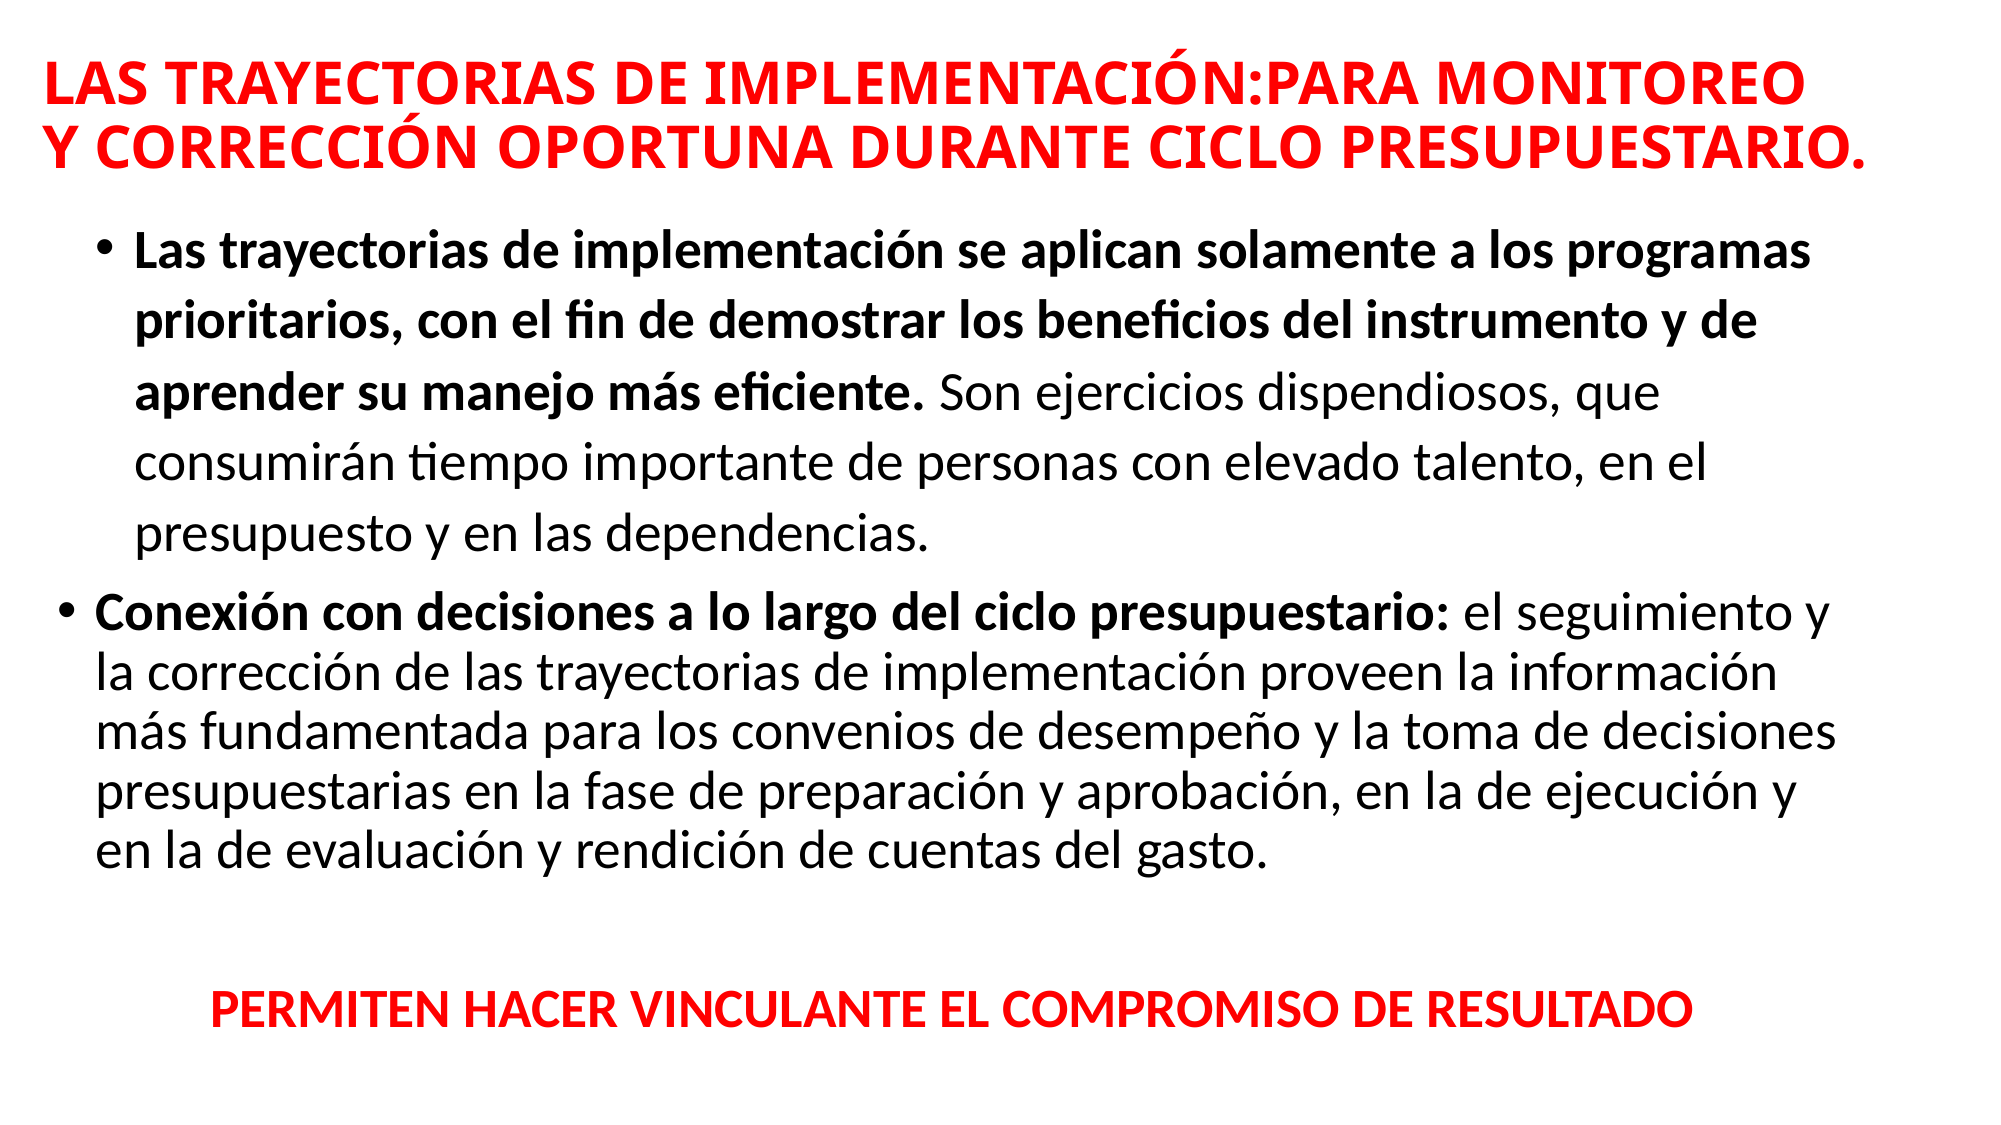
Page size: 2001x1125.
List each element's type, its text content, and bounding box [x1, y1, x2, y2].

list Las trayectorias de implementación se aplican solamente a los programas prioritarios, con el fin de demostrar los beneficios del instrumento y de aprender su manejo más eficiente. Son ejercicios dispendiosos, que consumirán tiempo importante de personas con elevado talento, en el presupuesto y en las dependencias. Conexión con decisiones a lo largo del ciclo presupuestario: el seguimiento y la corrección de las trayectorias de implementación proveen la información más fundamentada para los convenios de desempeño y la toma de decisiones presupuestarias en la fase de preparación y aprobación, en la de ejecución y en la de evaluación y rendición de cuentas del gasto. PERMITEN HACER VINCULANTE EL COMPROMISO DE RESULTADO [42, 200, 1863, 1063]
title LAS TRAYECTORIAS DE IMPLEMENTACIÓN:PARA MONITOREO Y CORRECCIÓN OPORTUNA DURANTE CICLO PRESUPUESTARIO. [27, 35, 1925, 278]
